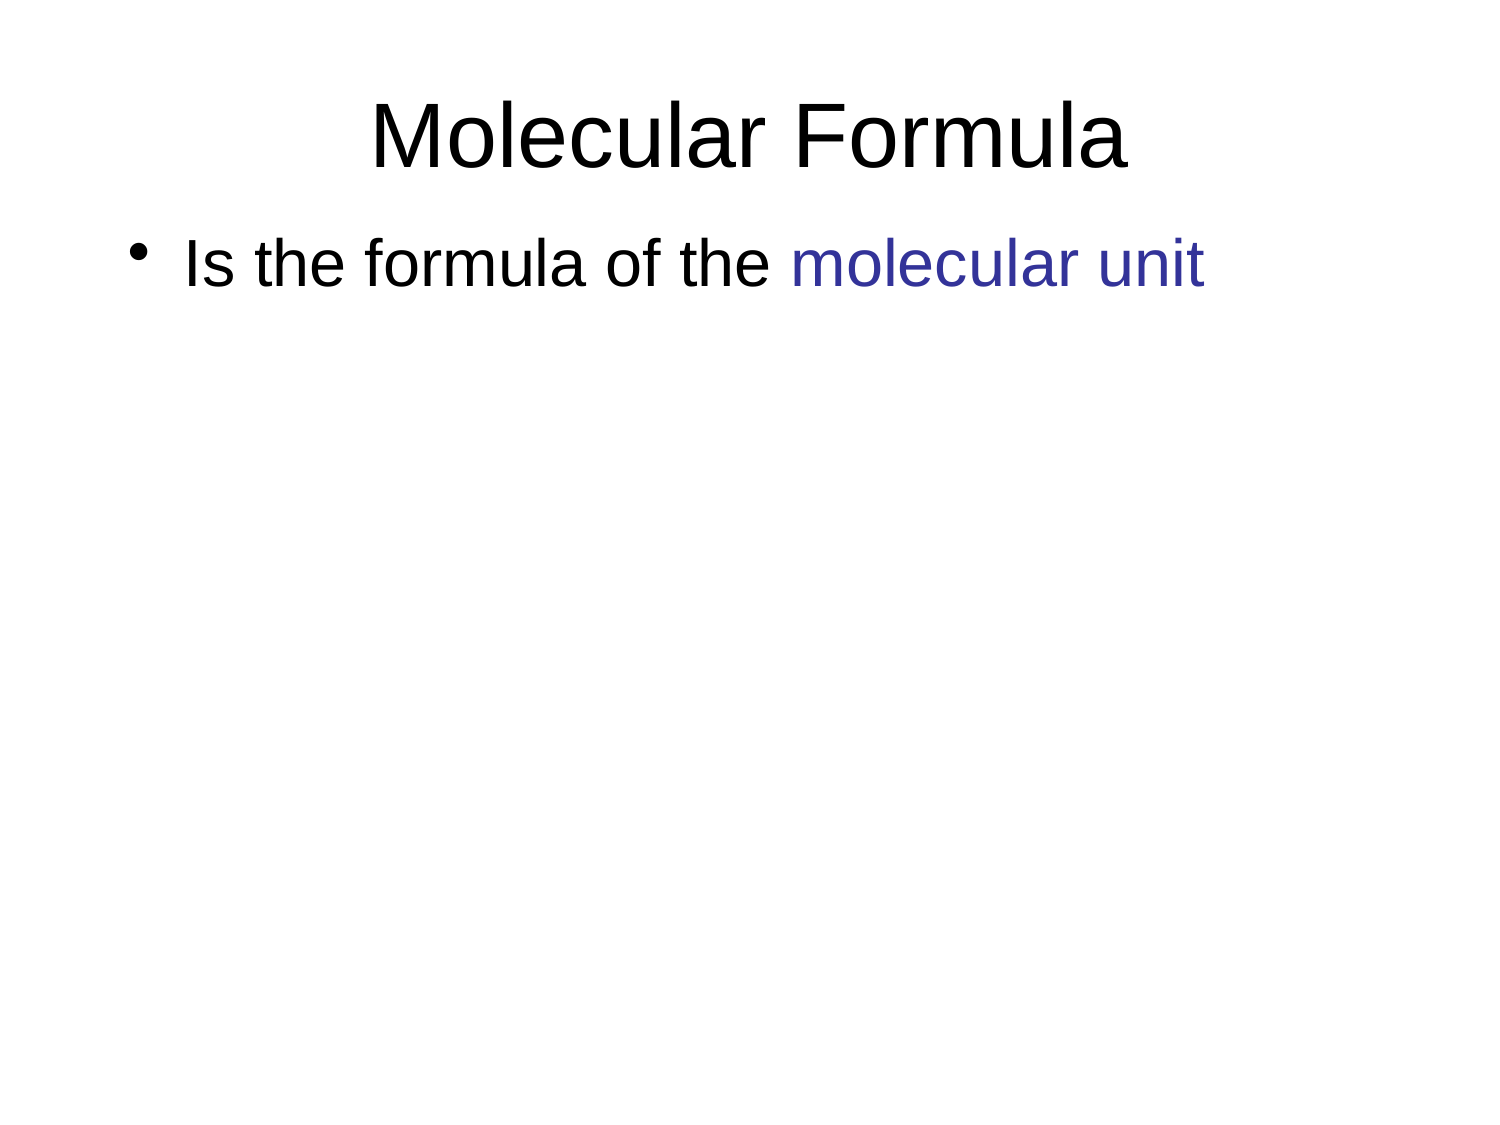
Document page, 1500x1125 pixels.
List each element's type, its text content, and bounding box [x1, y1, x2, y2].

list Is the formula of the molecular unit [112, 212, 1451, 1001]
title Molecular Formula [112, 62, 1388, 201]
